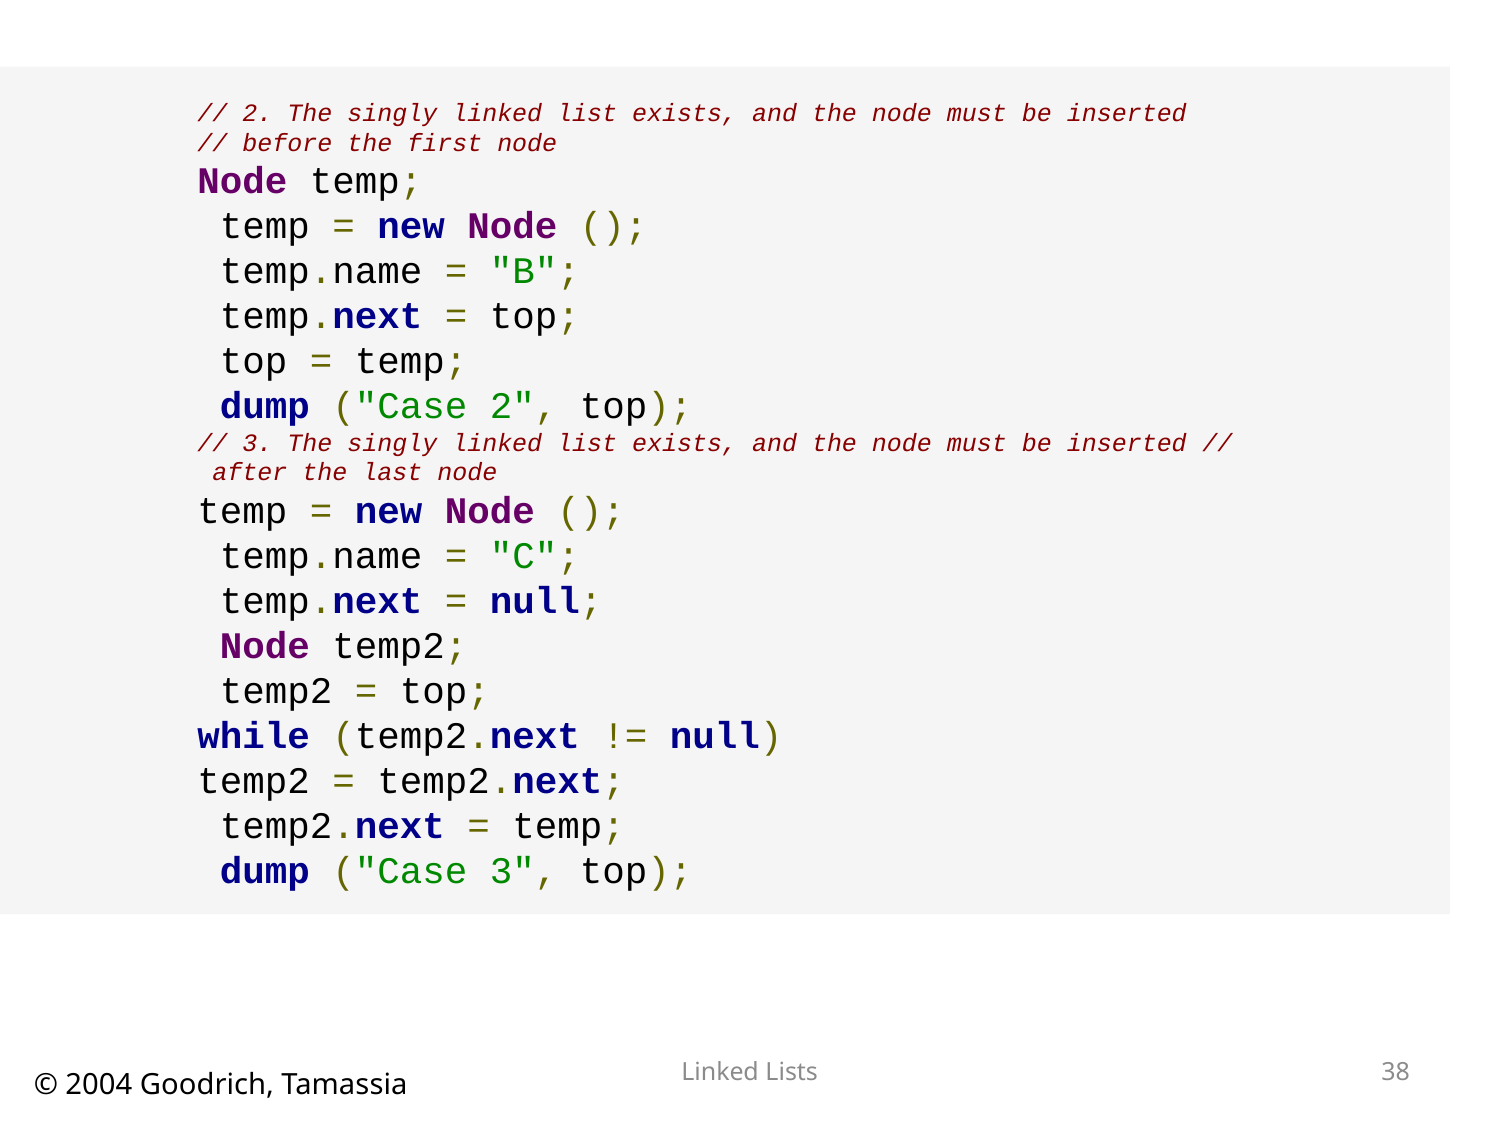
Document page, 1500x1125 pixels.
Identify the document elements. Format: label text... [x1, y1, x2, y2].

text_box // 2. The singly linked list exists, and the node must be inserted // before the first node Node temp; temp = new Node (); temp.name = "B"; temp.next = top; top = temp; dump ("Case 2", top); // 3. The singly linked list exists, and the node must be inserted // after the last node temp = new Node (); temp.name = "C"; temp.next = null; Node temp2; temp2 = top; while (temp2.next != null) temp2 = temp2.next; temp2.next = temp; dump ("Case 3", top); [0, 66, 1450, 915]
footer Linked Lists [512, 1042, 988, 1103]
slide_number 38 [1074, 1042, 1425, 1103]
